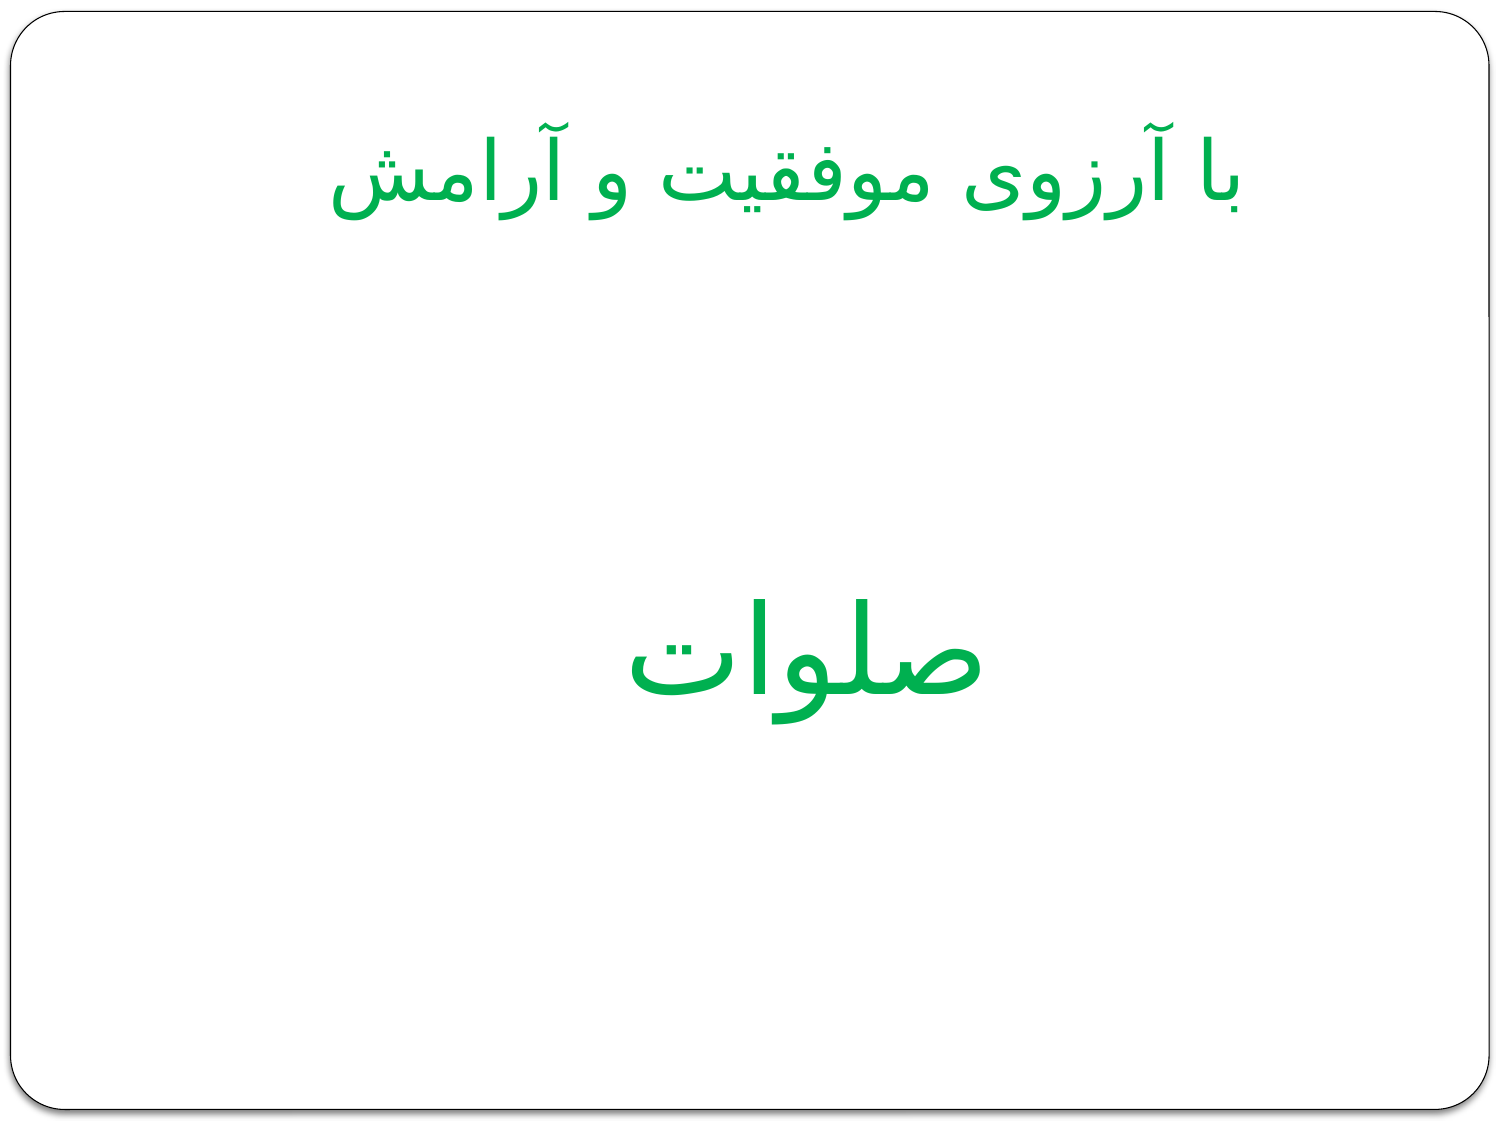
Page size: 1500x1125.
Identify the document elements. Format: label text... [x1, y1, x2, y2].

title با آرزوی موفقیت و آرامش [150, 45, 1425, 233]
list صلوات [150, 237, 1425, 988]
